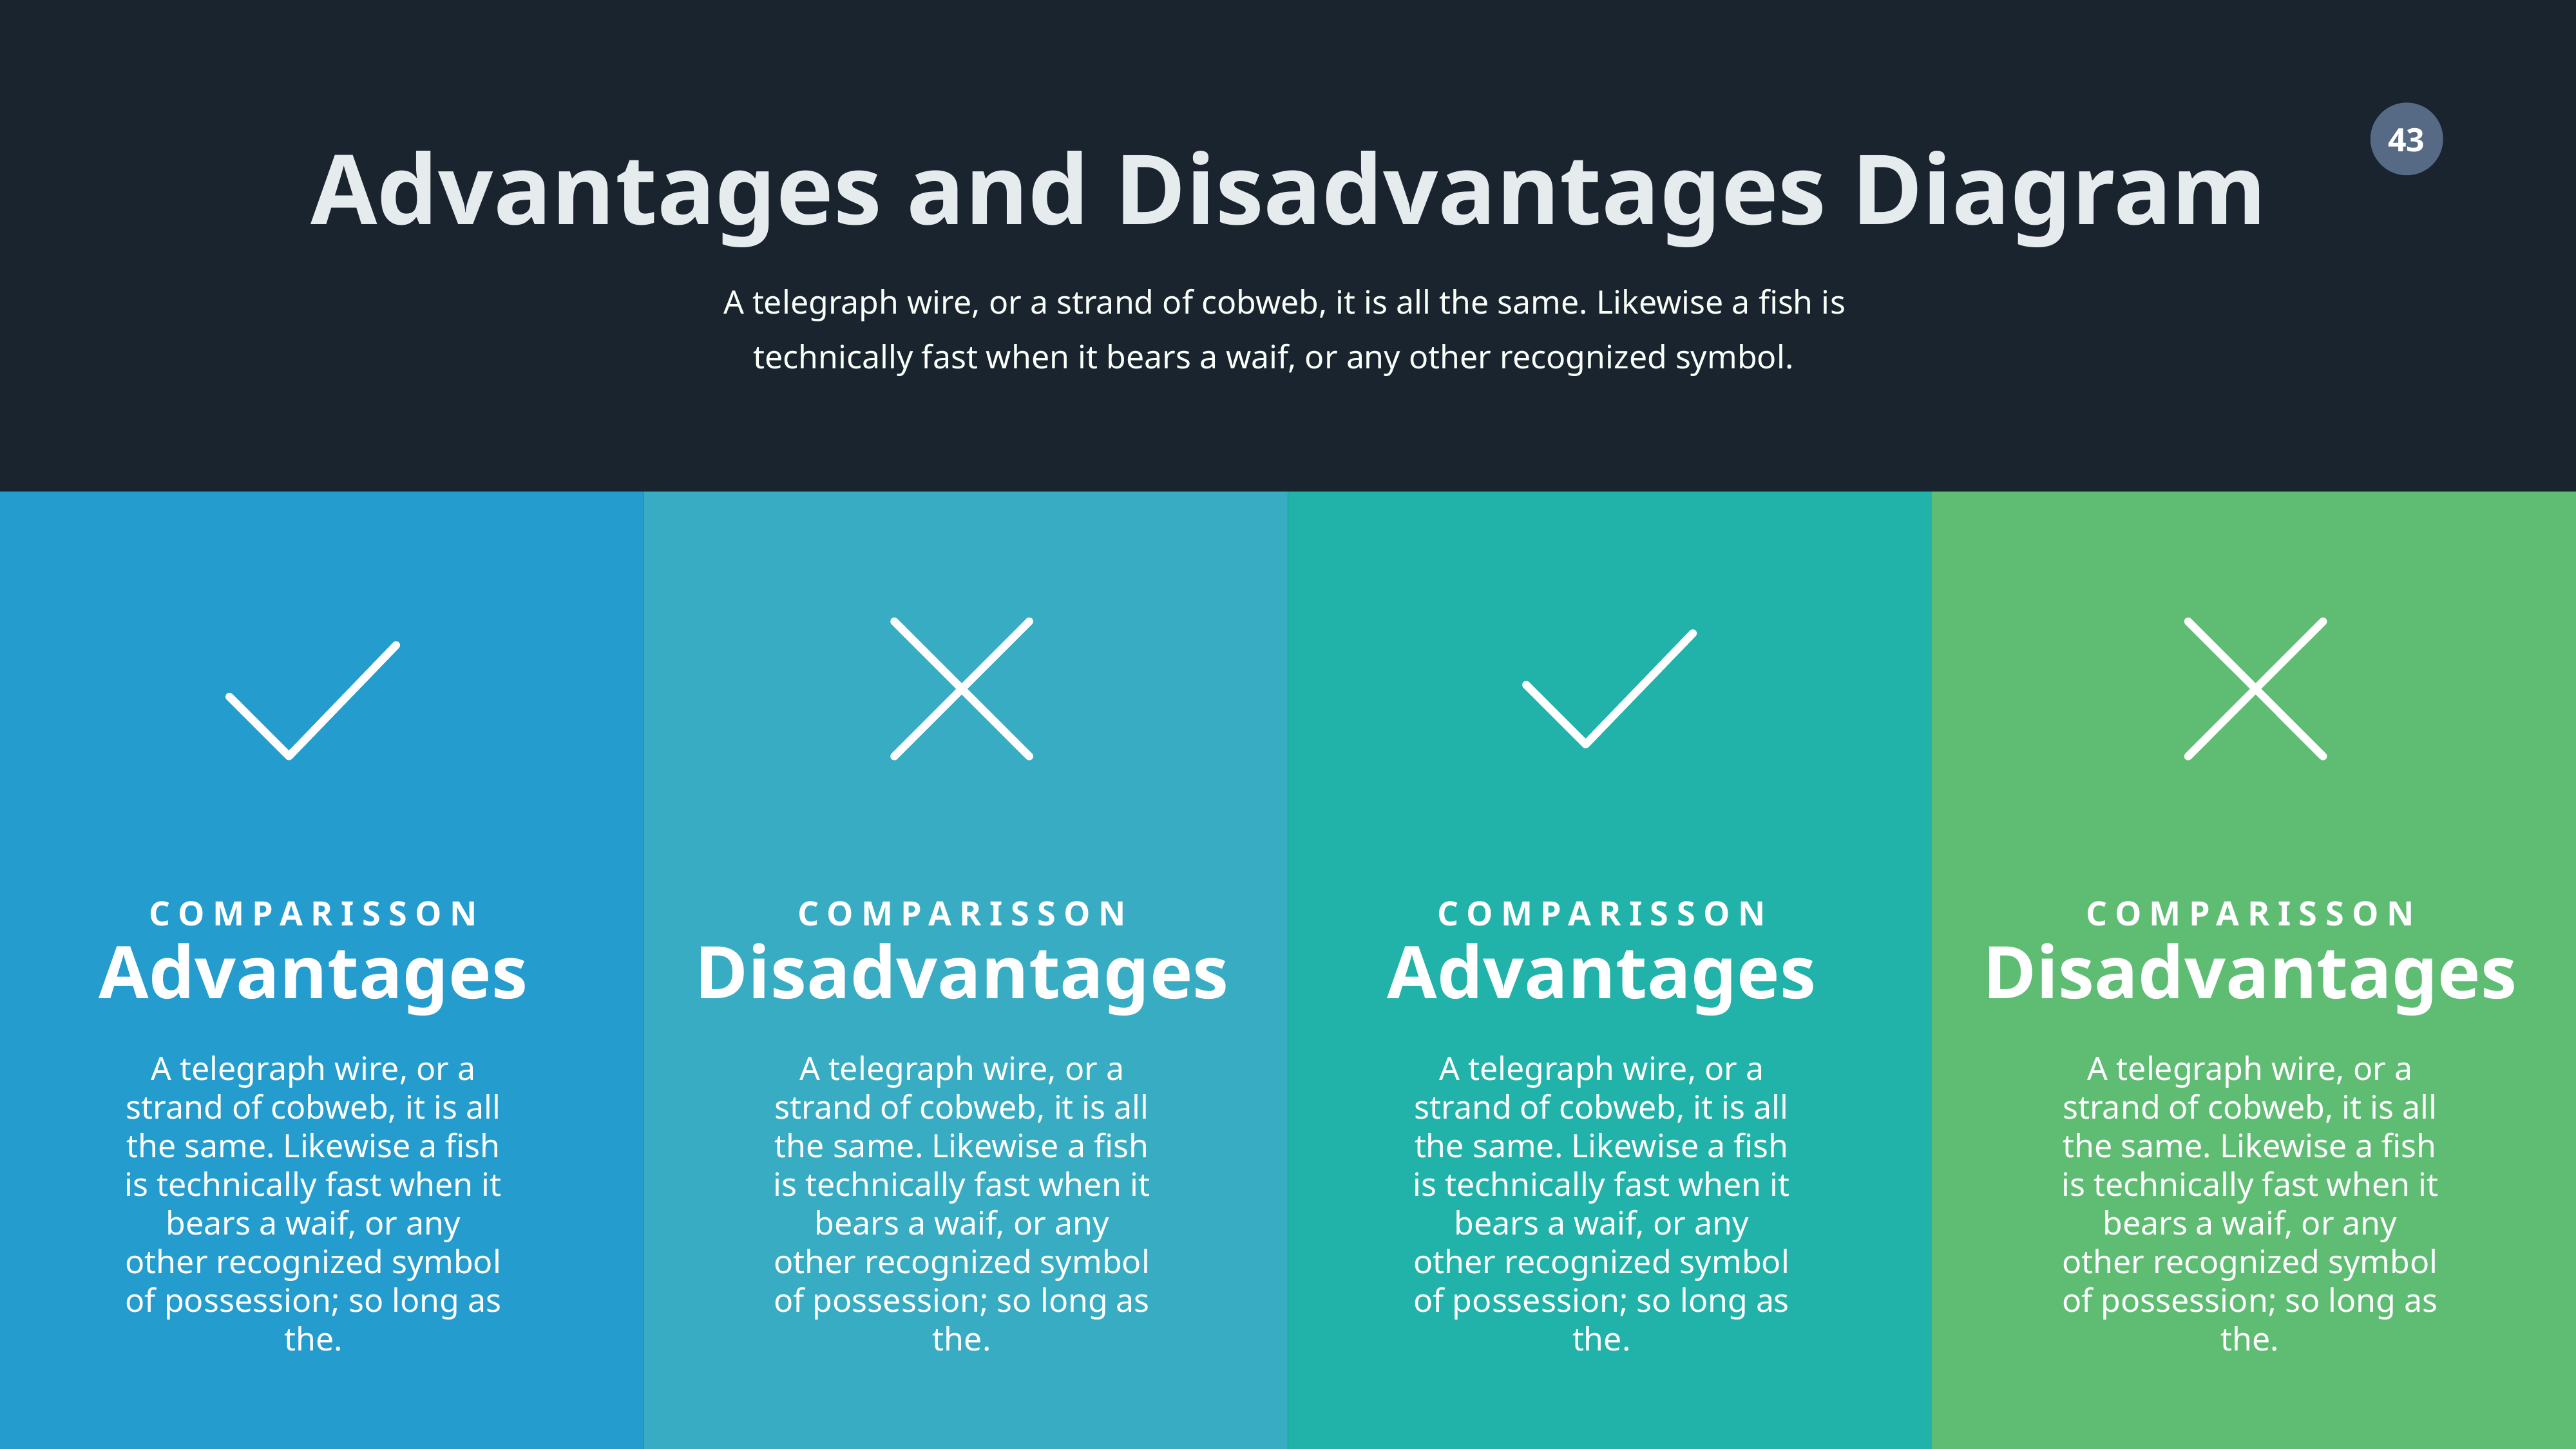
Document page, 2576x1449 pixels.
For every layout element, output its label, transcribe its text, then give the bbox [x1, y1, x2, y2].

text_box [108, 617, 2502, 1327]
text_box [0, 491, 2576, 1449]
text_box A telegraph wire, or a strand of cobweb, it is all the same. Likewise a fish is technically fast when it bears a waif, or any other recognized symbol. [704, 260, 1865, 380]
text_box Advantages and Disadvantages Diagram [301, 123, 2277, 249]
